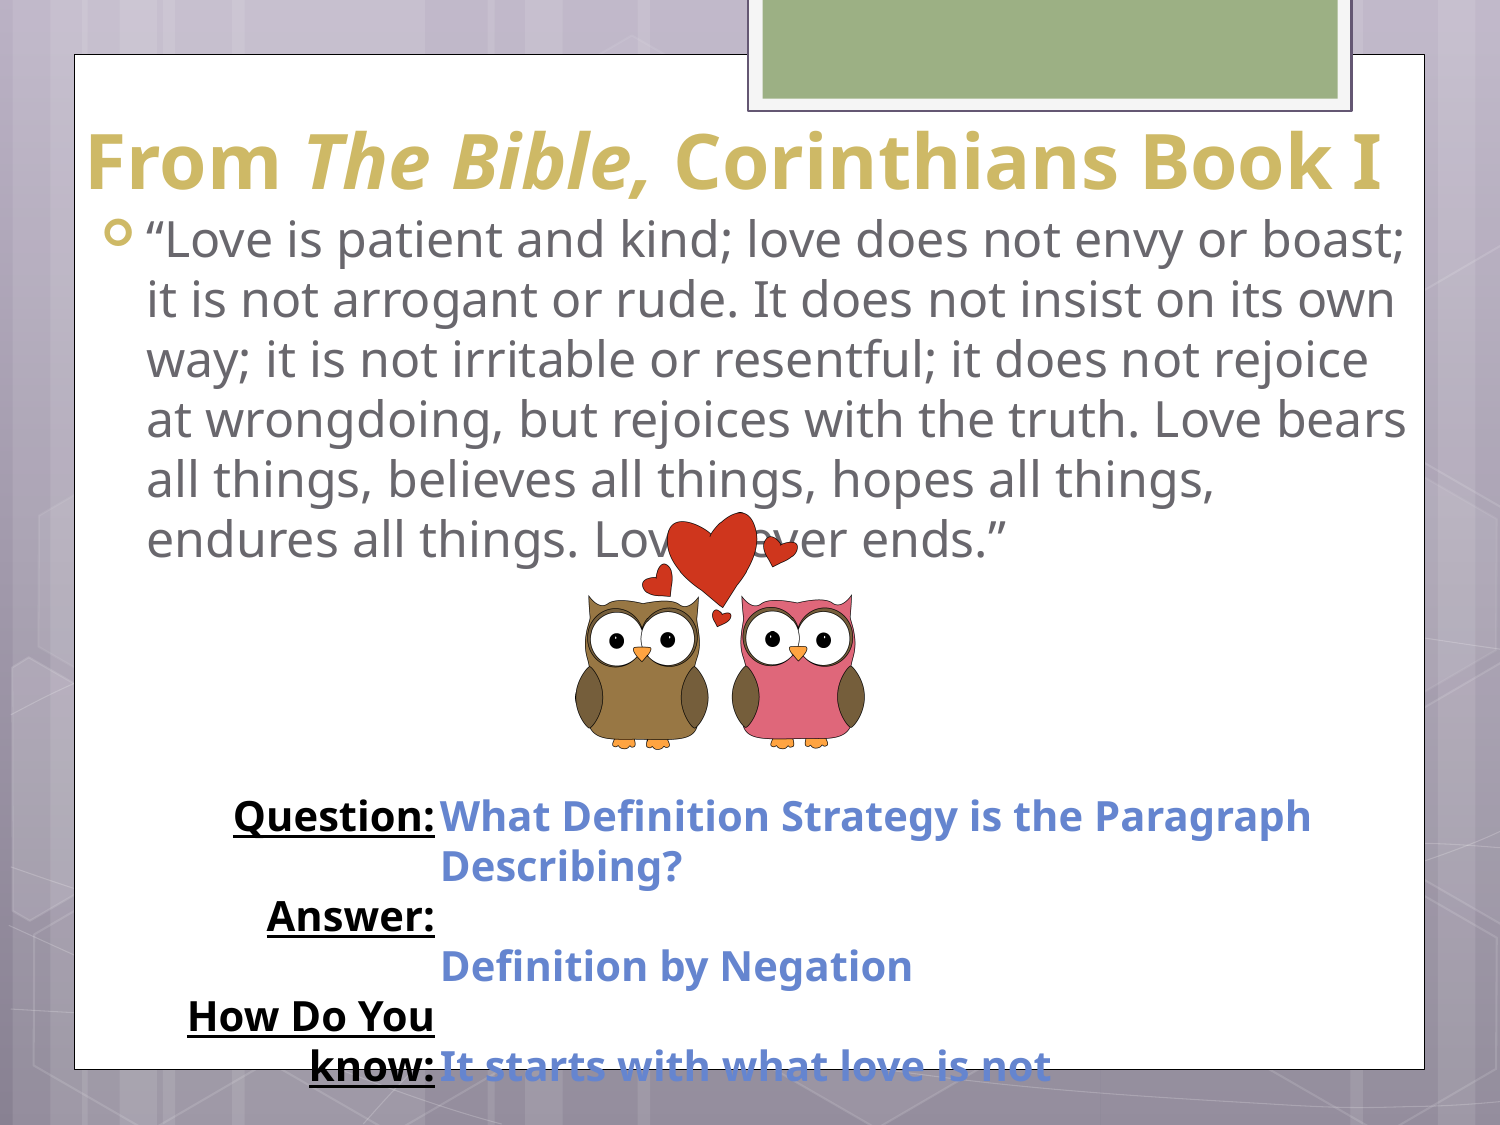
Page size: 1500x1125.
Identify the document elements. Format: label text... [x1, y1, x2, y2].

text_box What Definition Strategy is the Paragraph Describing? Definition by Negation It starts with what love is not [424, 782, 1400, 1098]
picture [574, 512, 866, 751]
title From The Bible, Corinthians Book I [62, 24, 1425, 213]
text_box Question: Answer: How Do You know: [74, 782, 424, 1098]
list “Love is patient and kind; love does not envy or boast; it is not arrogant or rude. It does not insist on its own way; it is not irritable or resentful; it does not rejoice at wrongdoing, but rejoices with the truth. Love bears all things, believes all things, hopes all things, endures all things. Love never ends.” [75, 200, 1425, 776]
